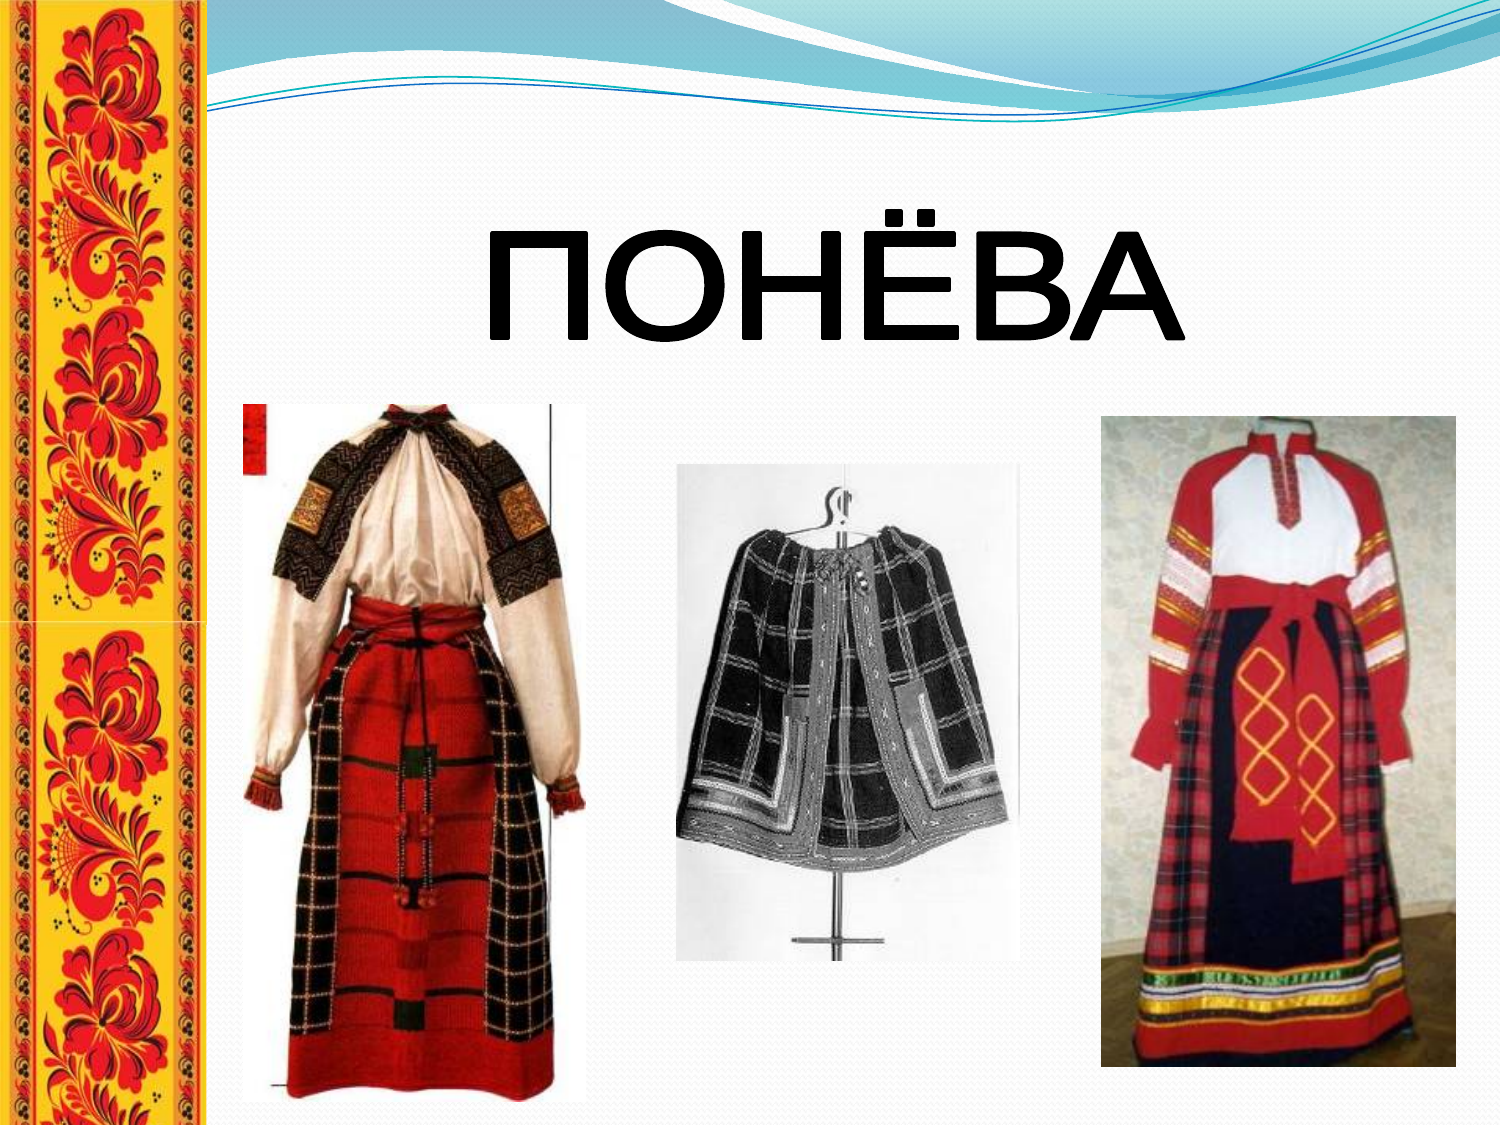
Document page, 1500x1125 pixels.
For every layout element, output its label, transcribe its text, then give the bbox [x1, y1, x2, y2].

text_box ПОНЁВА [976, 231, 1071, 341]
text_box ПОНЁВА [605, 229, 725, 342]
picture [1101, 416, 1457, 1067]
text_box ПОНЁВА [490, 231, 588, 340]
text_box ПОНЁВА [742, 231, 841, 340]
text_box ПОНЁВА [885, 209, 903, 227]
picture [242, 404, 587, 1102]
picture [676, 464, 1020, 962]
text_box ПОНЁВА [917, 209, 935, 227]
text_box ПОНЁВА [1069, 231, 1186, 341]
picture [0, 0, 207, 1125]
text_box ПОНЁВА [864, 231, 959, 340]
